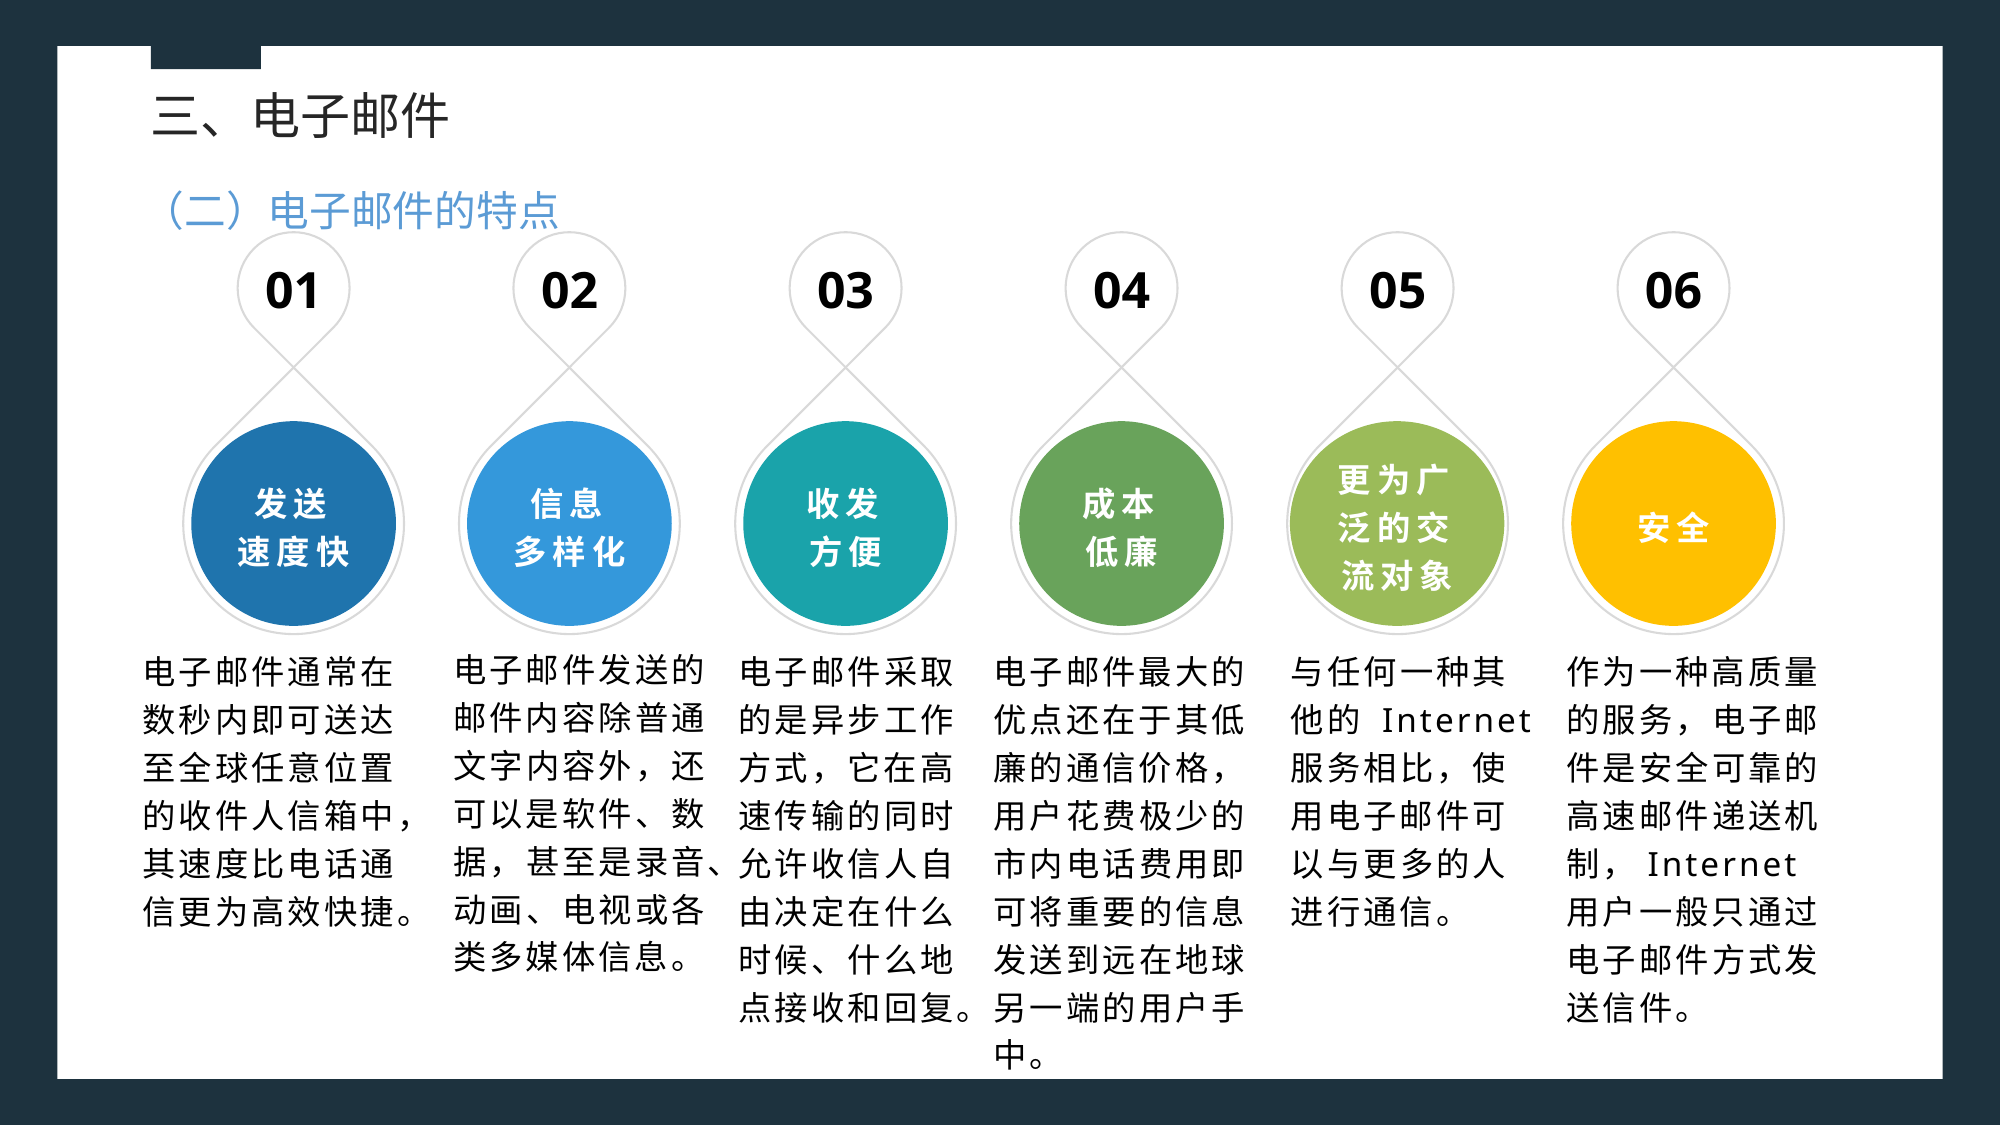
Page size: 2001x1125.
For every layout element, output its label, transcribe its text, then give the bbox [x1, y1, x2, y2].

text_box [1563, 367, 1784, 635]
text_box （二）电子邮件的特点 [127, 152, 1065, 243]
text_box 02 [513, 232, 626, 367]
text_box 电子邮件采取的是异步工作方式，它在高速传输的同时允许收信人自由决定在什么时候、什么地点接收和回复。 [724, 636, 978, 1035]
text_box [735, 367, 957, 635]
text_box [458, 367, 680, 634]
text_box 06 [1617, 232, 1730, 367]
text_box 与任何一种其他的 Internet 服务相比，使用电子邮件可以与更多的人进行通信。 [1276, 636, 1551, 1021]
text_box 作为一种高质量的服务，电子邮件是安全可靠的高速邮件递送机制，Internet 用户一般只通过电子邮件方式发送信件。 [1551, 636, 1858, 1042]
text_box 03 [789, 232, 902, 367]
text_box 04 [1065, 232, 1178, 367]
text_box 电子邮件通常在数秒内即可送达至全球任意位置的收件人信箱中，其速度比电话通 信更为高效快捷。 [127, 636, 416, 951]
text_box 电子邮件最大的优点还在于其低廉的通信价格，用户花费极少的市内电话费用即可将重要的信息发送到远在地球另一端的用户手中。 [978, 636, 1295, 1095]
text_box [1011, 367, 1232, 635]
text_box 三、电子邮件 [150, 77, 846, 152]
text_box [1287, 367, 1509, 635]
text_box [183, 367, 405, 635]
text_box 05 [1341, 232, 1454, 367]
text_box 01 [237, 232, 350, 367]
text_box 电子邮件发送的邮件内容除普通文字内容外，还可以是软件、数据，甚至是录音、 动画、电视或各类多媒体信息。 [438, 634, 726, 1005]
